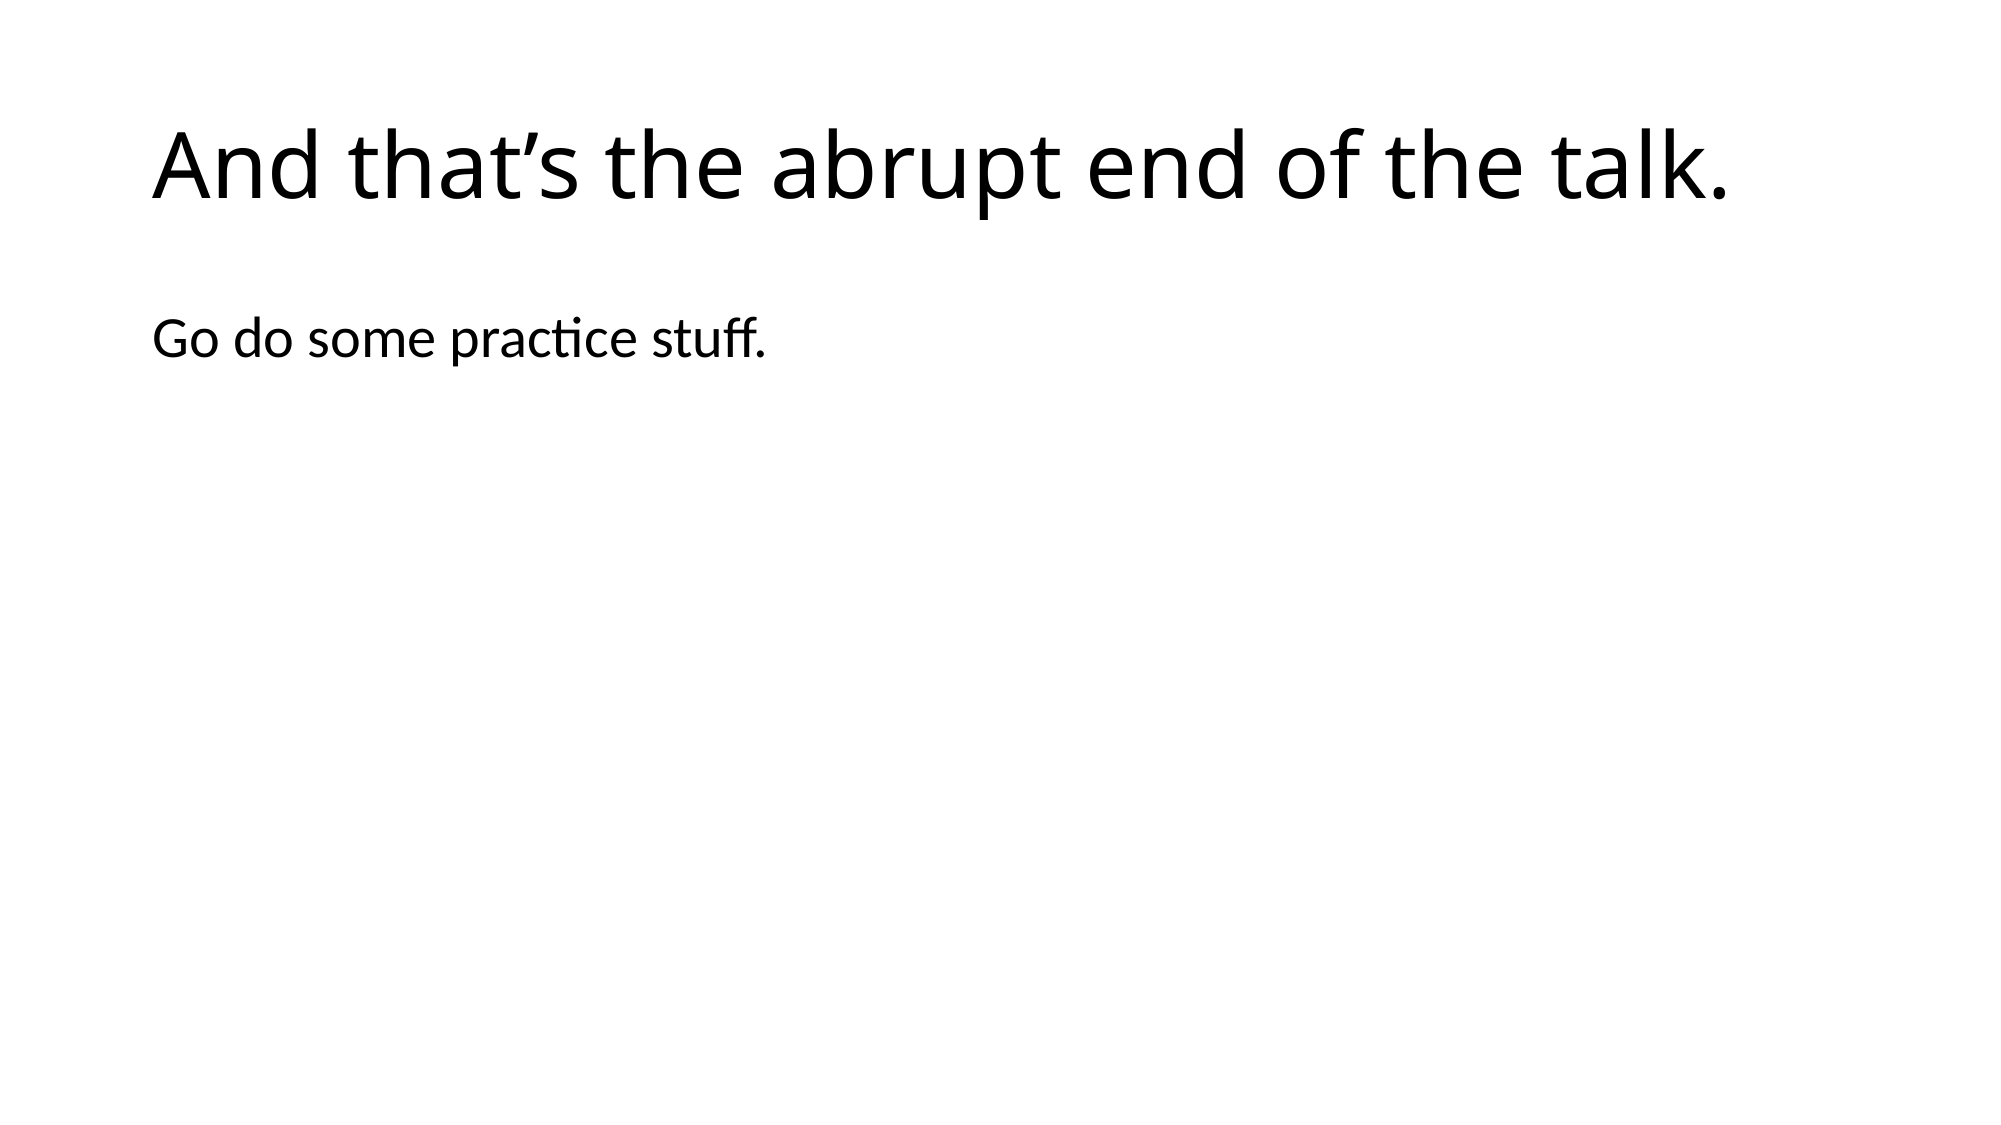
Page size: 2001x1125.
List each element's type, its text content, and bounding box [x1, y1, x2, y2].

list Go do some practice stuff. [137, 299, 1863, 1014]
title And that’s the abrupt end of the talk. [137, 59, 1863, 278]
